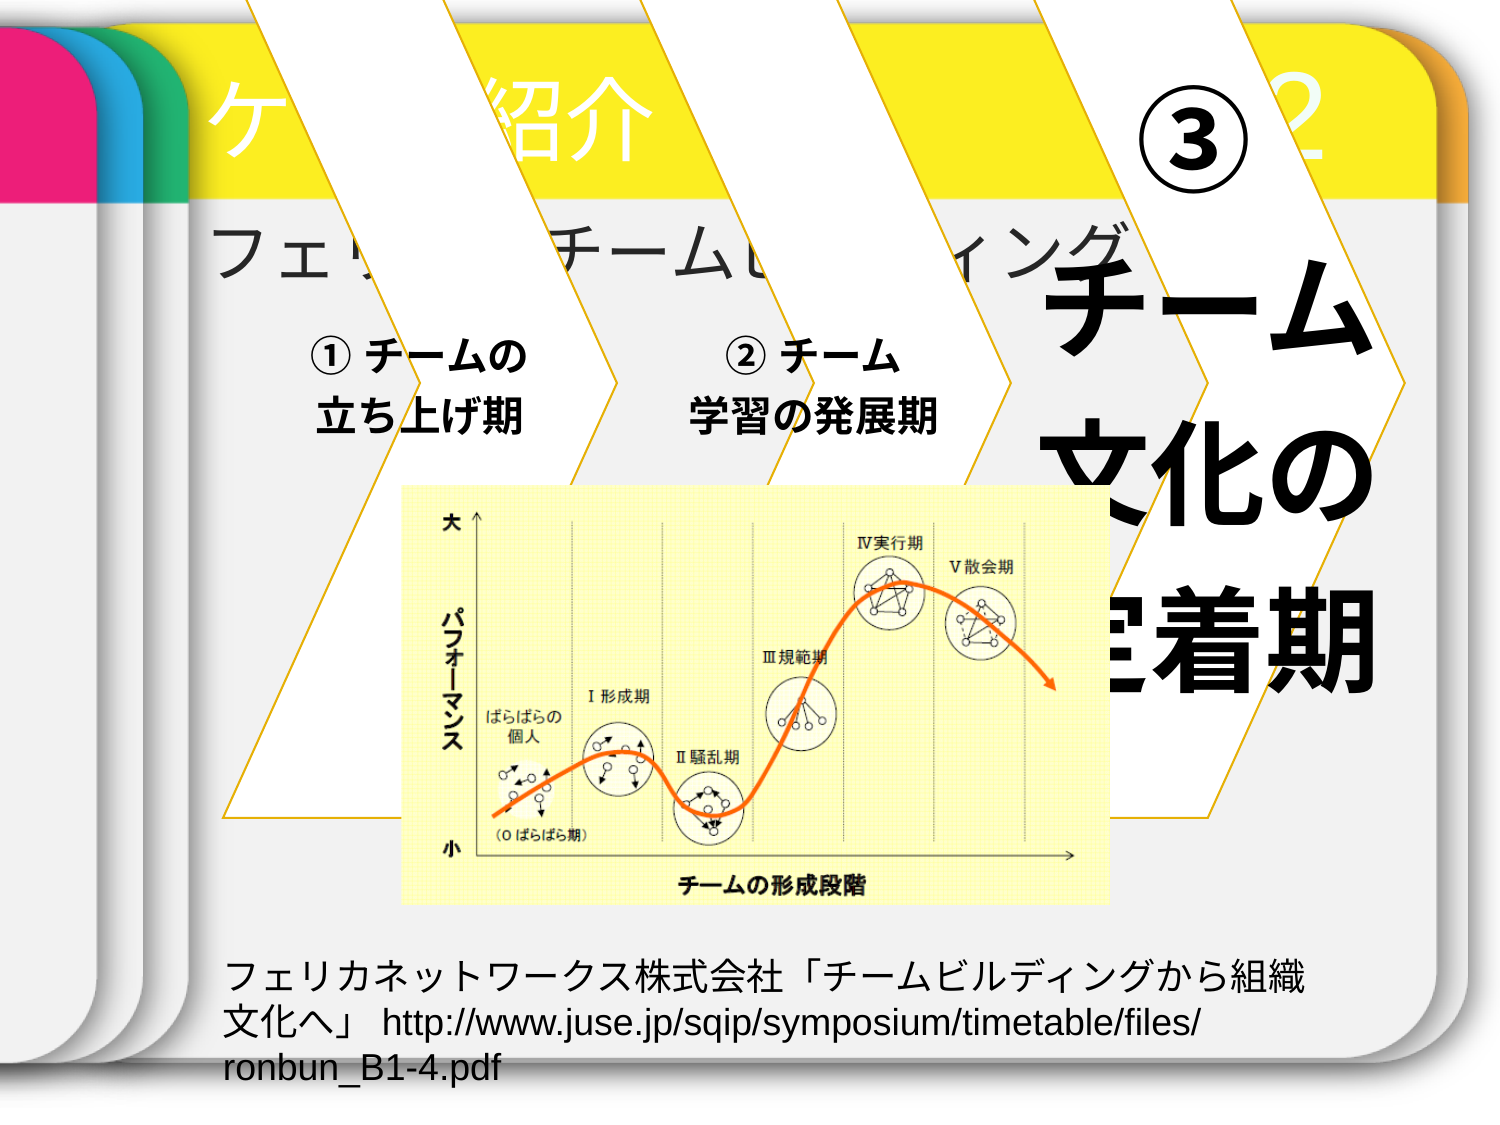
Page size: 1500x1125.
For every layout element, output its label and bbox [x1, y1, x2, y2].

picture [0, 0, 1500, 1125]
text_box [223, 0, 1405, 818]
